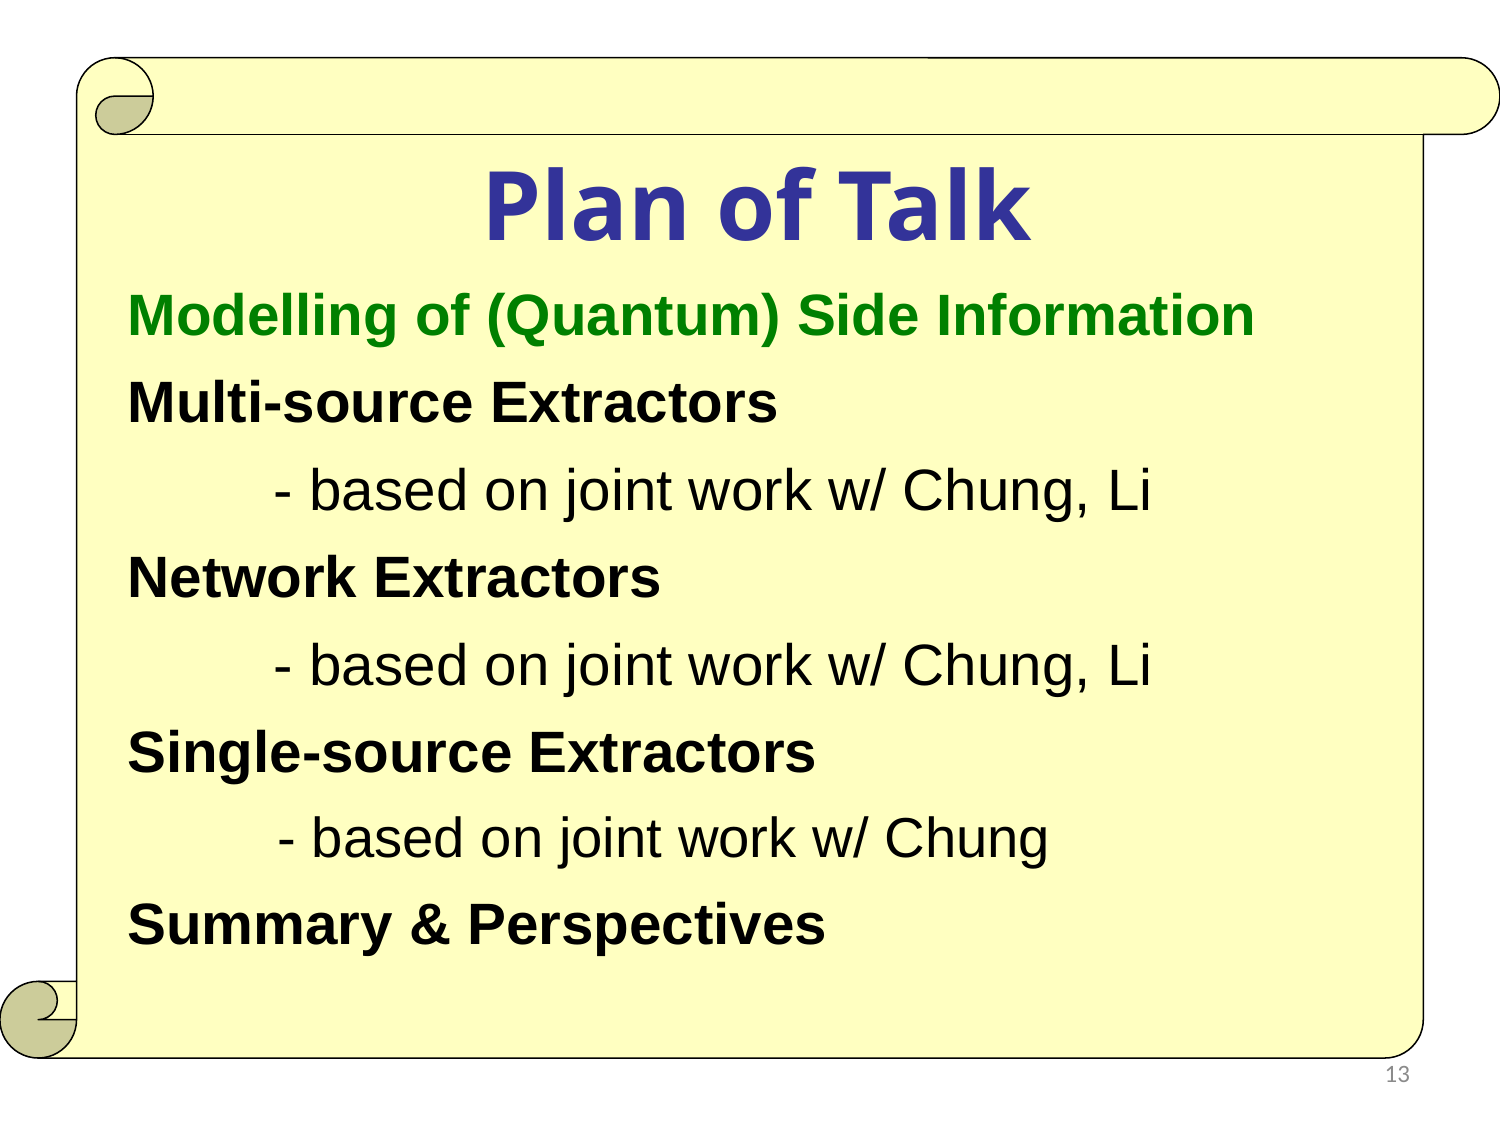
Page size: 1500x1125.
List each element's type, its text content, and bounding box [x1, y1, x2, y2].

text_box Plan of Talk Modelling of (Quantum) Side Information Multi-source Extractors - based on joint work w/ Chung, Li Network Extractors - based on joint work w/ Chung, Li Single-source Extractors - based on joint work w/ Chung Summary & Perspectives [112, 137, 1401, 964]
text_box [0, 57, 1500, 1059]
slide_number 13 [1074, 1042, 1425, 1103]
